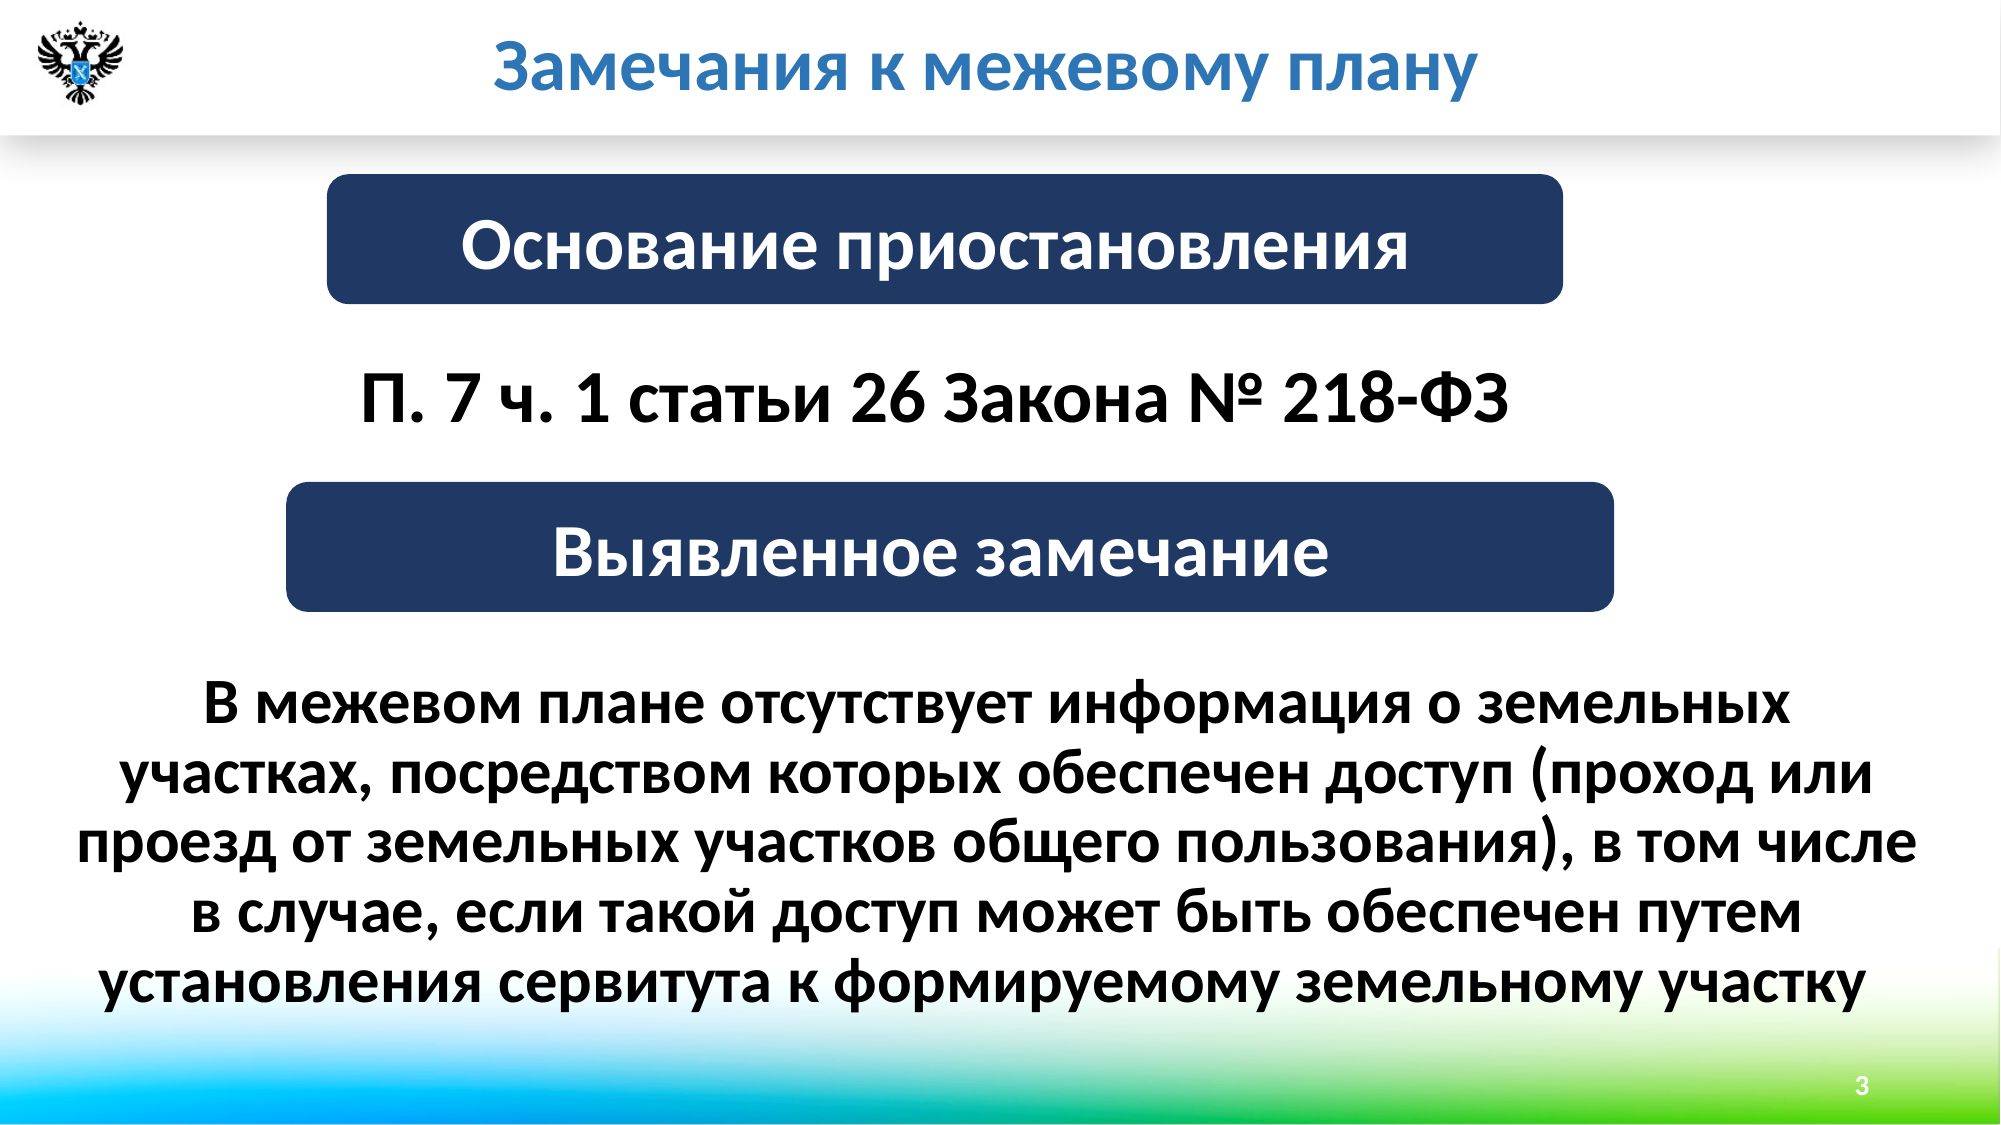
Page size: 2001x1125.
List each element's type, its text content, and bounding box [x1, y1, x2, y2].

picture [23, 5, 131, 120]
title П. 7 ч. 1 статьи 26 Закона № 218-ФЗ [273, 333, 1615, 464]
text_box Основание приостановления [325, 173, 1565, 306]
text_box Выявленное замечание [285, 480, 1616, 613]
text_box В межевом плане отсутствует информация о земельных участках, посредством которых обеспечен доступ (проход или проезд от земельных участков общего пользования), в том числе в случае, если такой доступ может быть обеспечен путем установления сервитута к формируемому земельному участку [60, 630, 1935, 1054]
picture [0, 947, 2000, 1125]
slide_number 3 [1434, 1054, 1885, 1114]
text_box Замечания к межевому плану [131, 0, 1843, 134]
